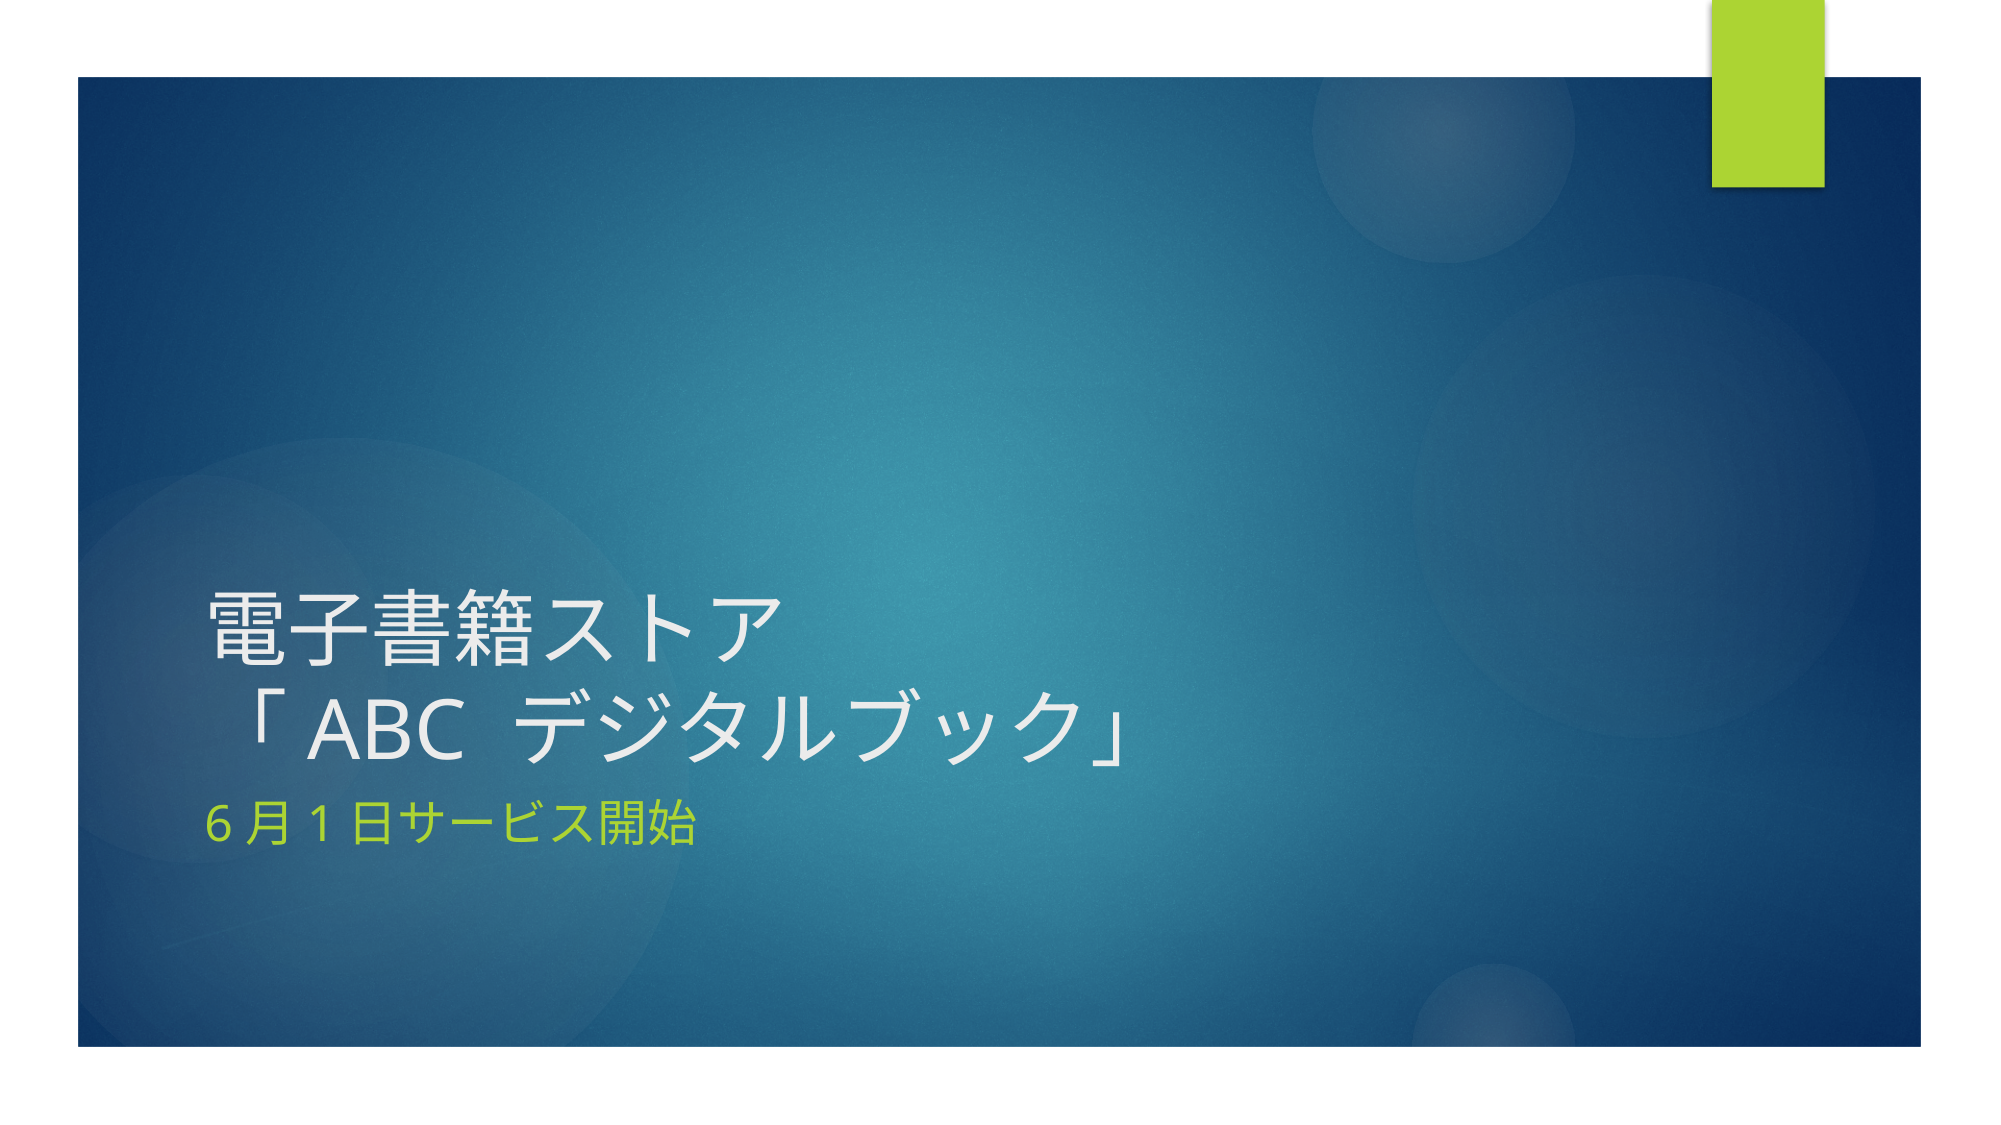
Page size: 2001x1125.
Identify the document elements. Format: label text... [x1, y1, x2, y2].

title 電子書籍ストア 「ABC デジタルブック」 [189, 344, 1638, 783]
subtitle 6月1日サービス開始 [189, 783, 1638, 925]
